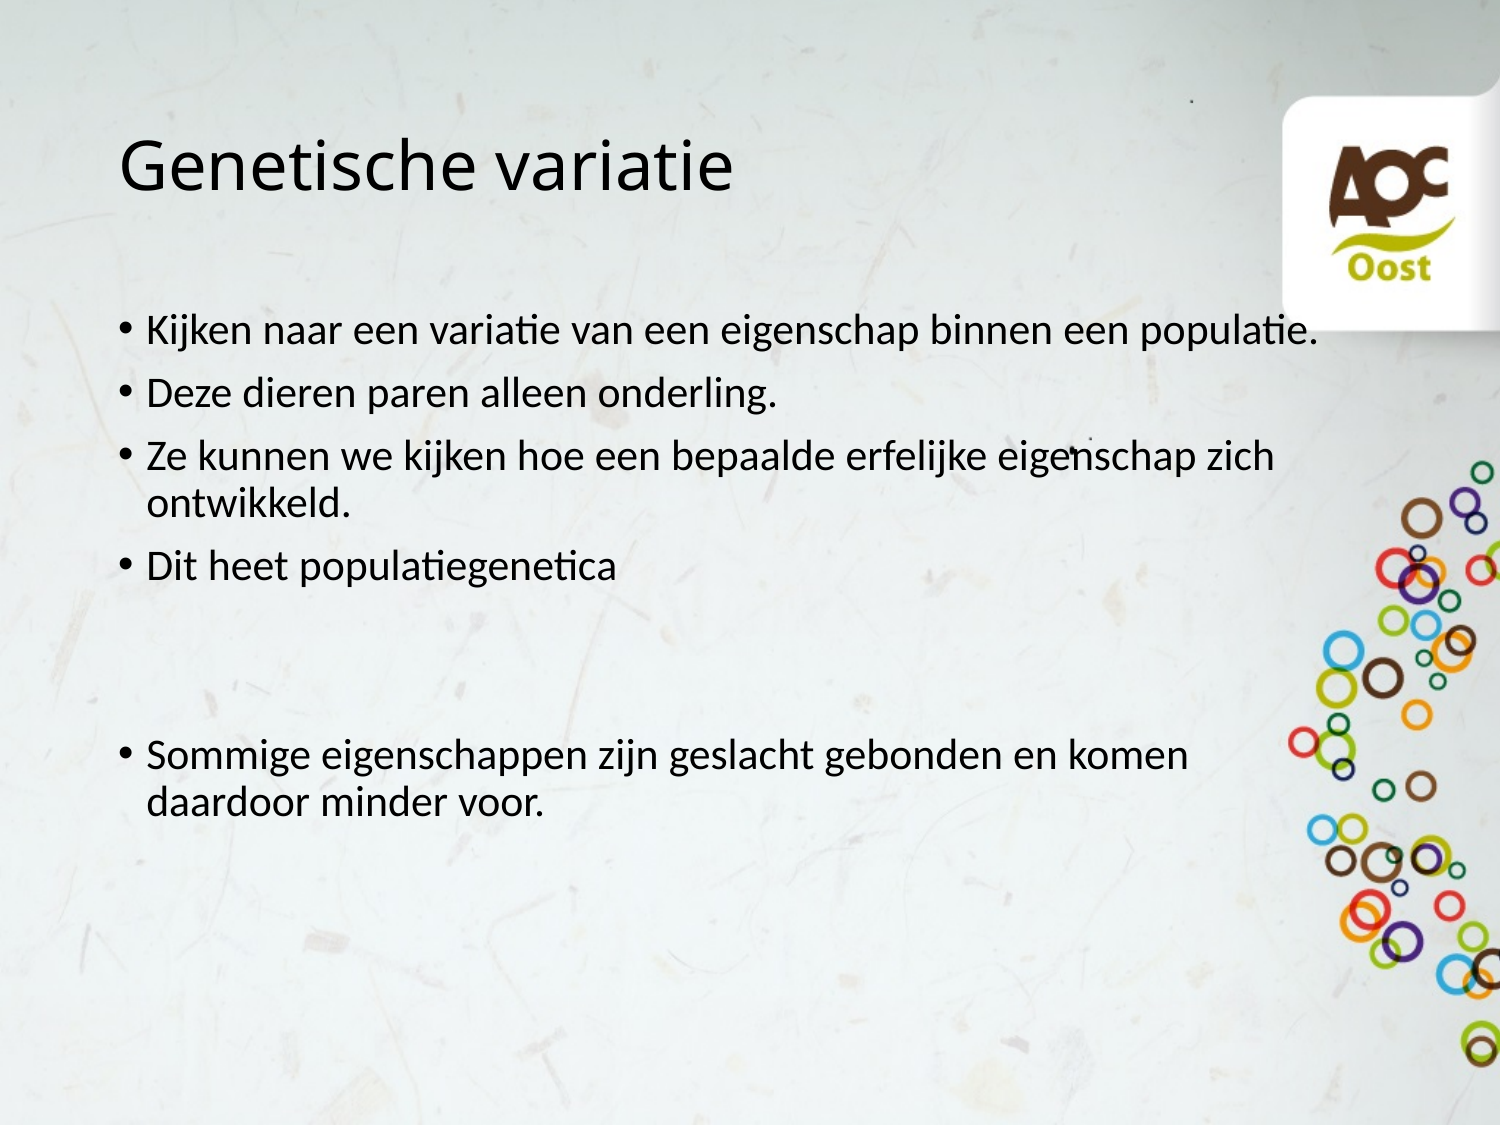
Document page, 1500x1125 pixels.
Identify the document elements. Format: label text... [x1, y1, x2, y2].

title Genetische variatie [103, 59, 1397, 278]
list Kijken naar een variatie van een eigenschap binnen een populatie. Deze dieren paren alleen onderling. Ze kunnen we kijken hoe een bepaalde erfelijke eigenschap zich ontwikkeld. Dit heet populatiegenetica Sommige eigenschappen zijn geslacht gebonden en komen daardoor minder voor. [103, 299, 1397, 1014]
picture [0, 0, 1500, 1125]
